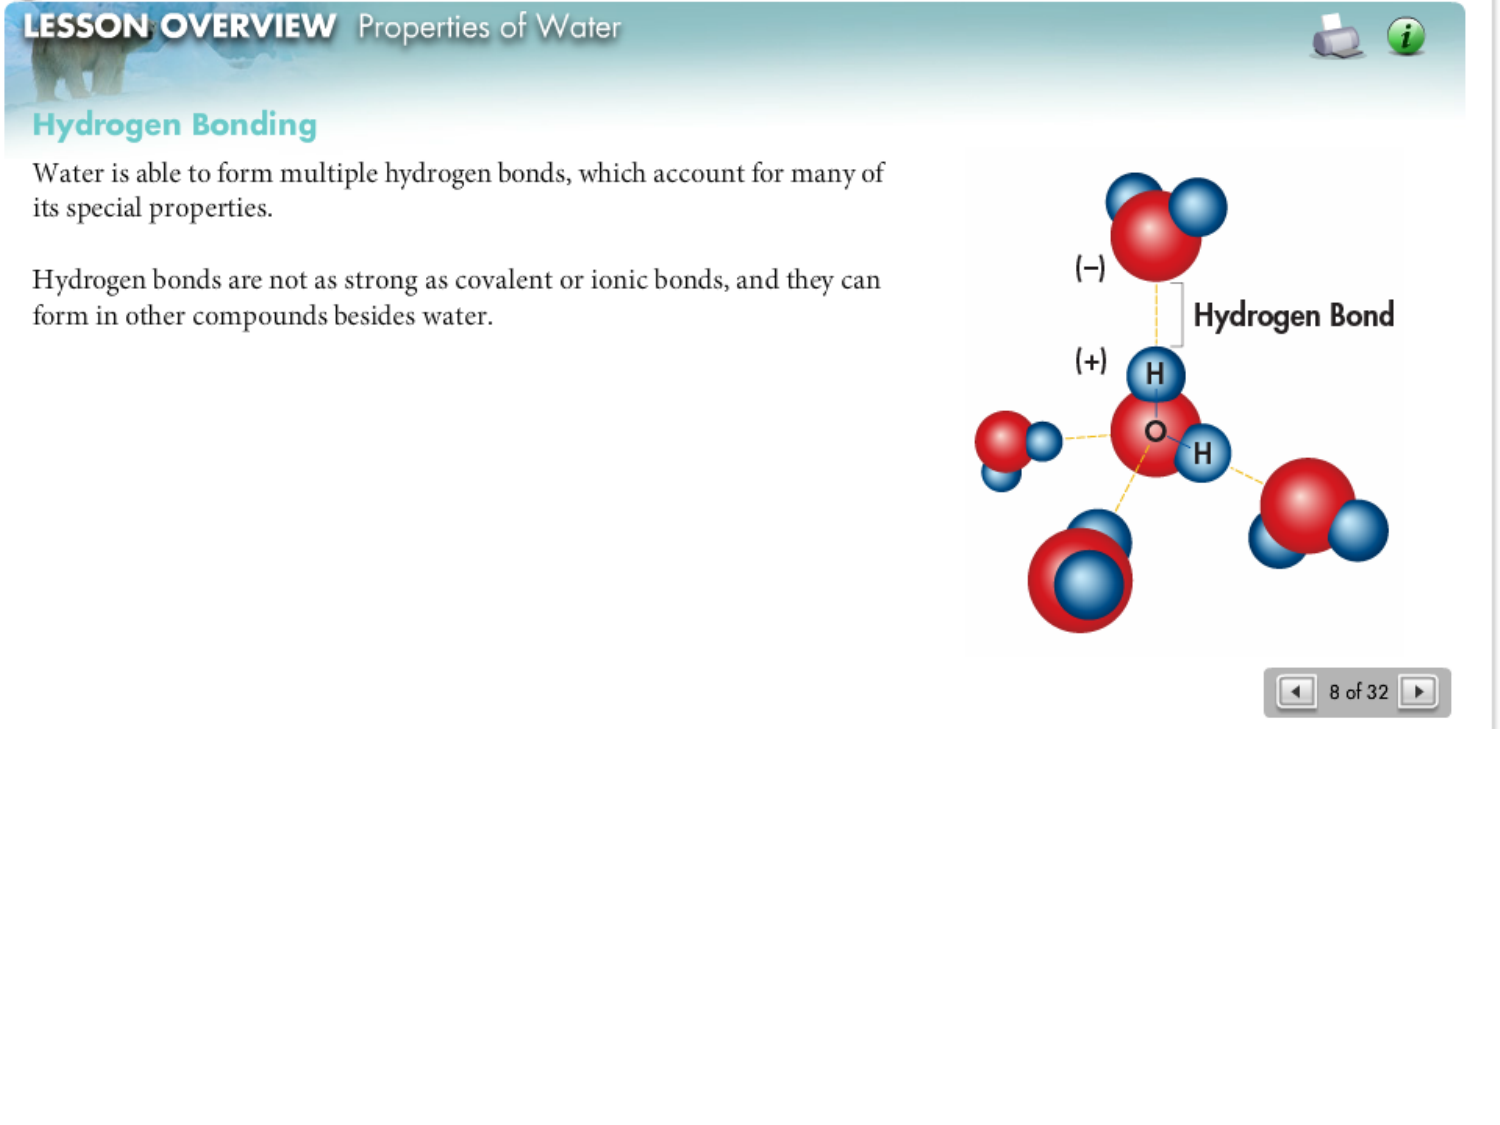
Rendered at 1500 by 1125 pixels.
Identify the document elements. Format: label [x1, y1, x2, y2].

picture [0, 0, 1500, 729]
